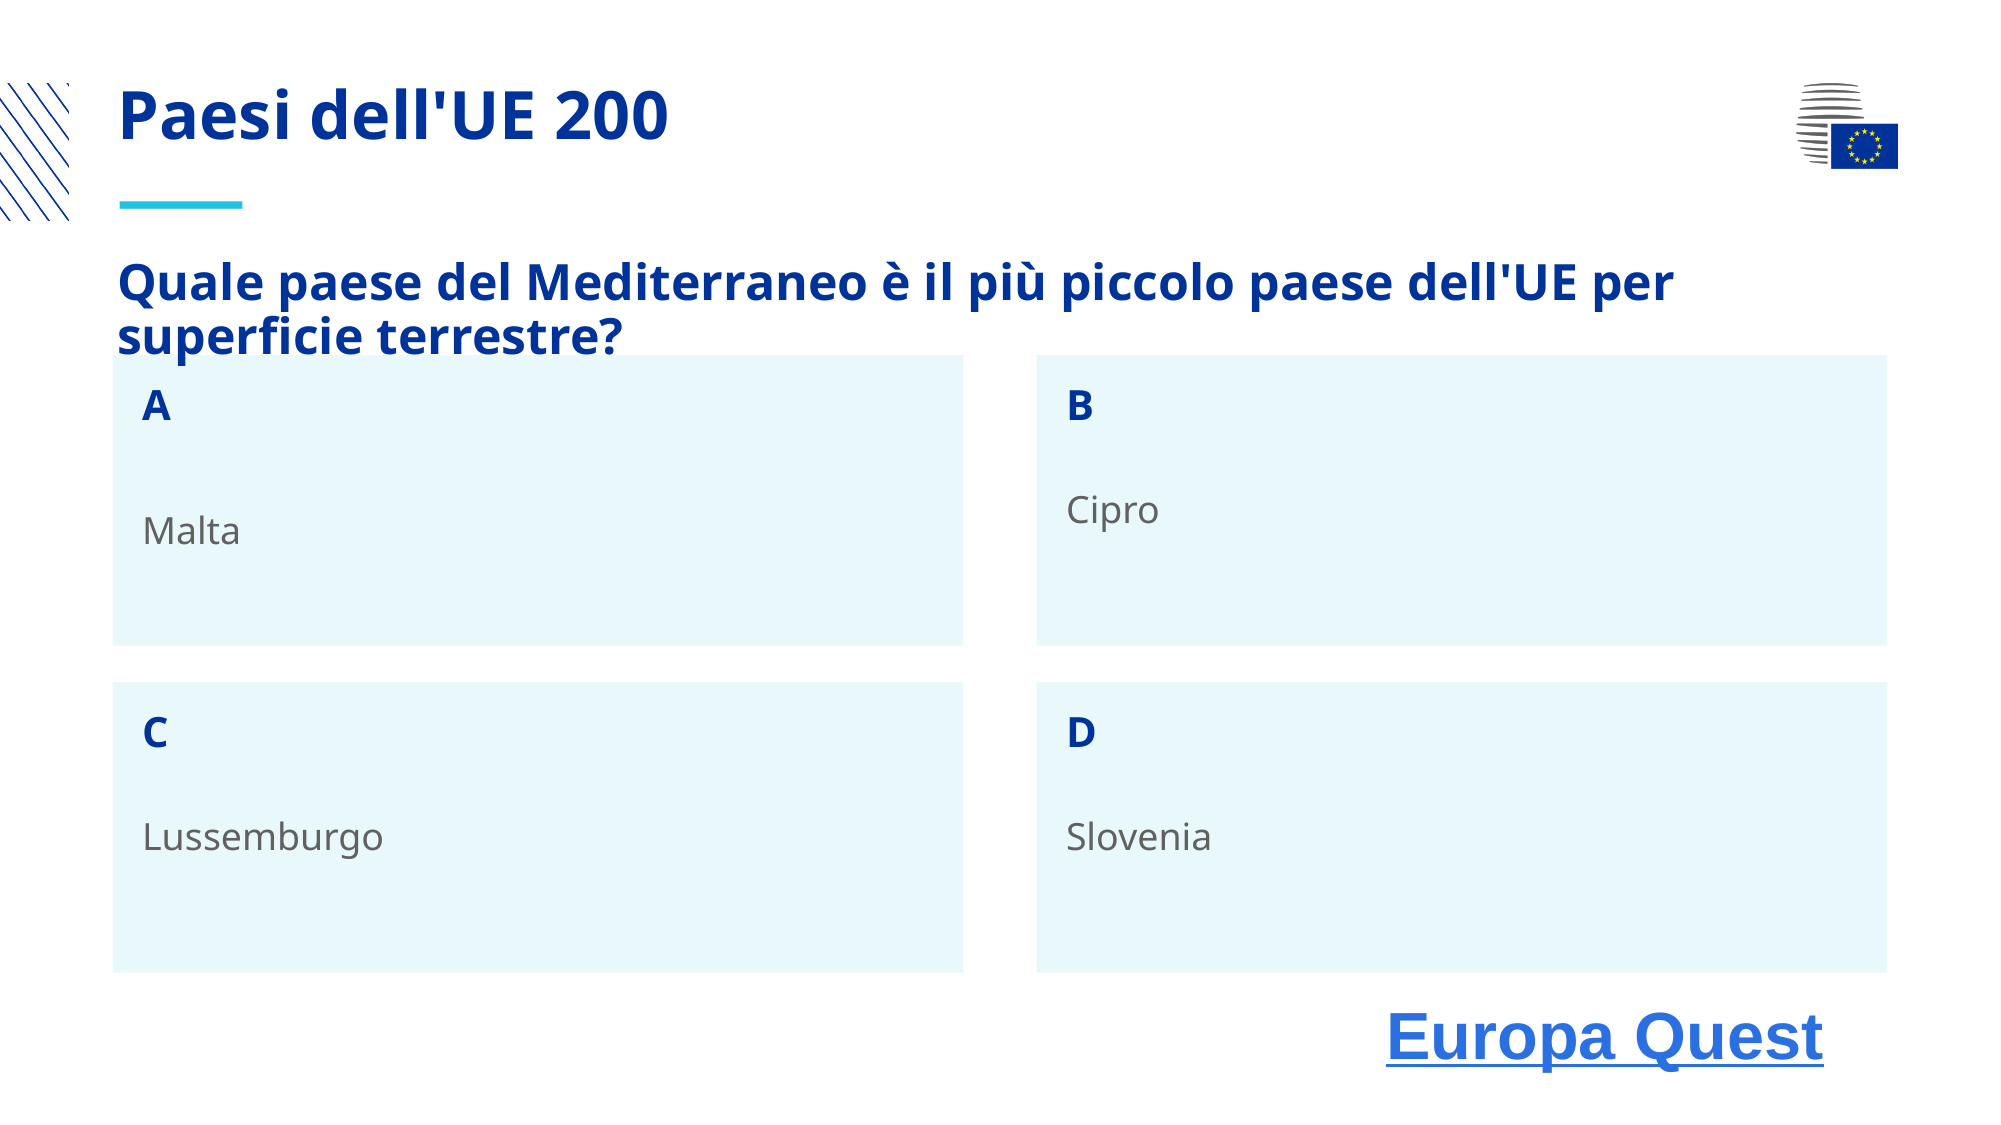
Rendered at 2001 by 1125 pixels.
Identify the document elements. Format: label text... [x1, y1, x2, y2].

picture [0, 83, 69, 221]
list A Malta [112, 355, 964, 646]
picture [1796, 83, 1898, 169]
list Paesi dell'UE 200 ⸺ Quale paese del Mediterraneo è il più piccolo paese dell'UE per superficie terrestre? [102, 83, 1776, 325]
text_box Europa Quest [1371, 985, 1847, 1097]
list D Slovenia [1036, 682, 1888, 973]
list C Lussemburgo [112, 682, 964, 973]
list B Cipro [1036, 355, 1888, 646]
